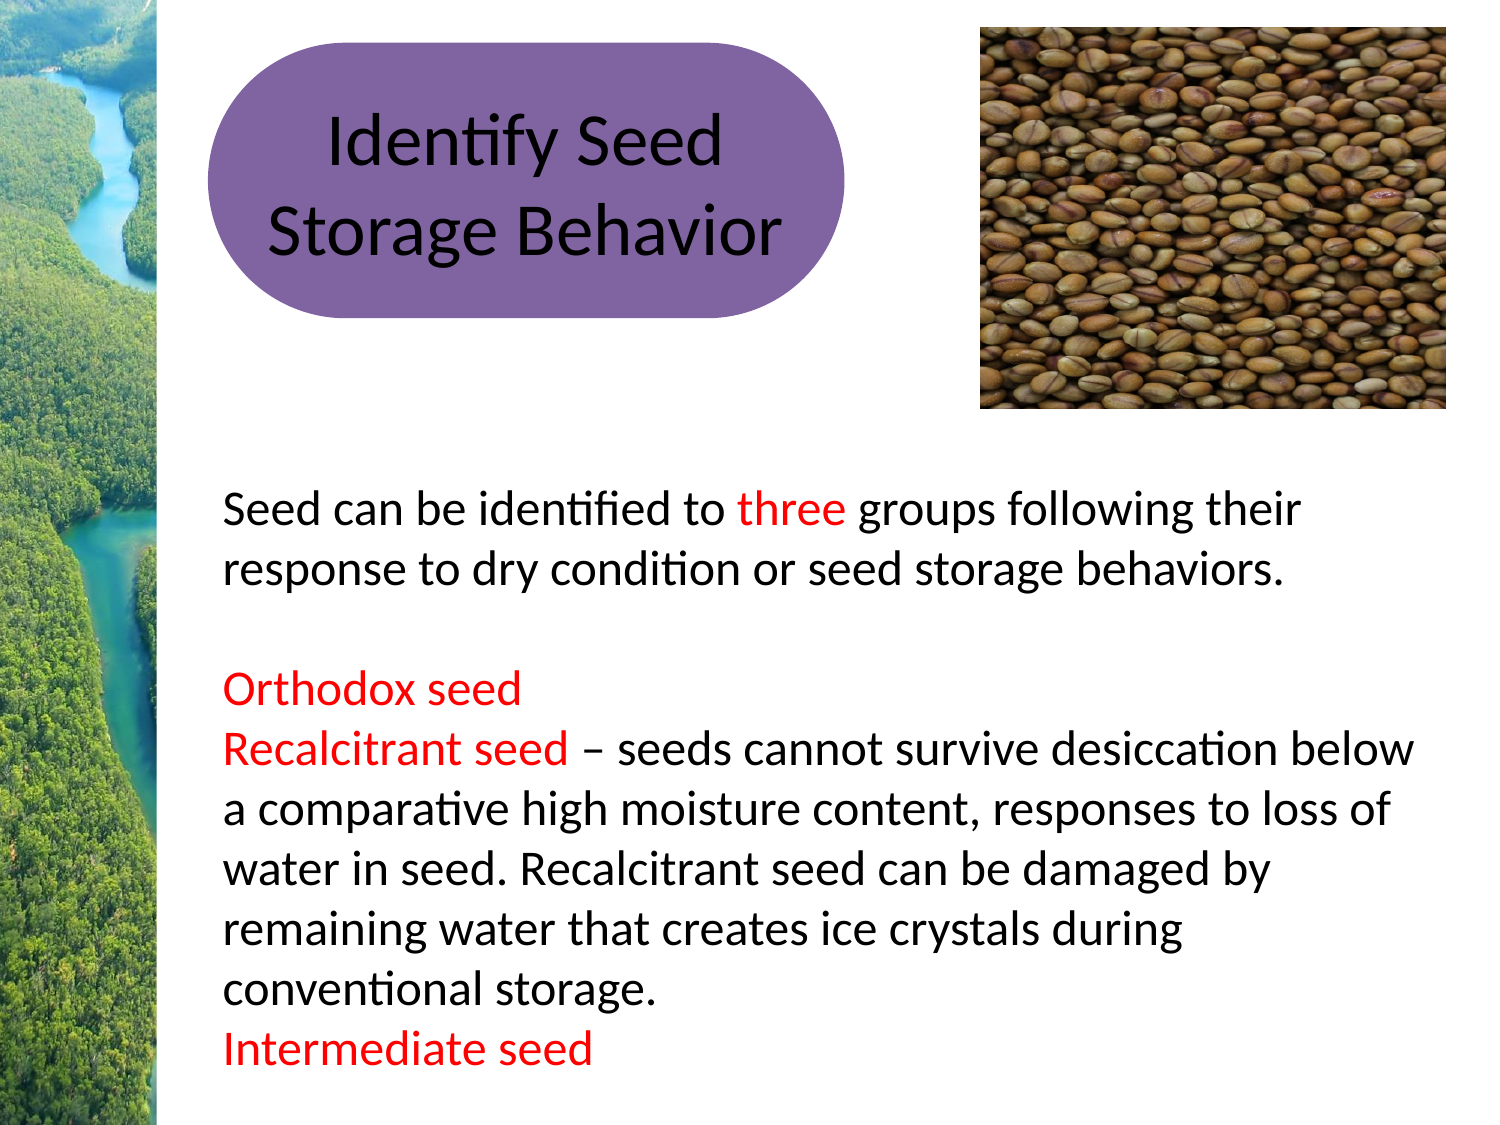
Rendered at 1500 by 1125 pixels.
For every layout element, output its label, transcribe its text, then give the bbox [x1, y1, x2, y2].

text_box Identify Seed Storage Behavior [207, 42, 845, 319]
picture [979, 27, 1446, 410]
picture [0, 0, 157, 1125]
text_box Seed can be identified to three groups following their response to dry condition or seed storage behaviors. Orthodox seed Recalcitrant seed – seeds cannot survive desiccation below a comparative high moisture content, responses to loss of water in seed. Recalcitrant seed can be damaged by remaining water that creates ice crystals during conventional storage. Intermediate seed [207, 467, 1461, 1083]
